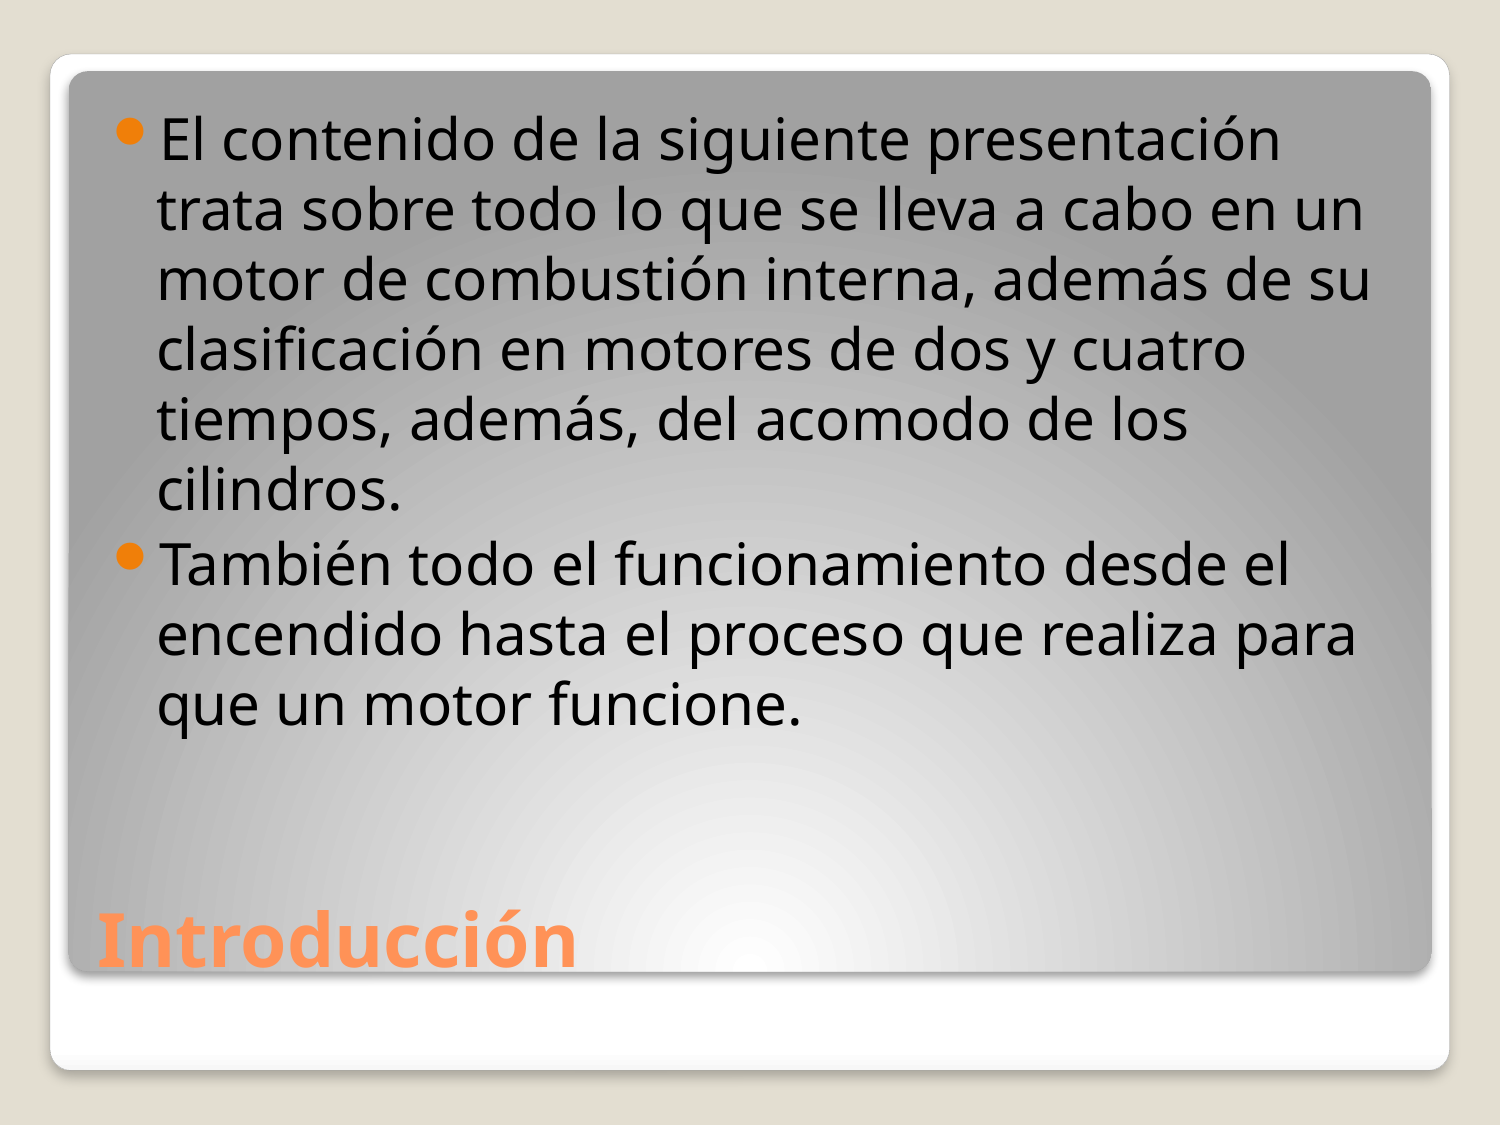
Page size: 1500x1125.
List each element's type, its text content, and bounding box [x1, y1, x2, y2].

title Introducción [82, 817, 1425, 990]
list El contenido de la siguiente presentación trata sobre todo lo que se lleva a cabo en un motor de combustión interna, además de su clasificación en motores de dos y cuatro tiempos, además, del acomodo de los cilindros. También todo el funcionamiento desde el encendido hasta el proceso que realiza para que un motor funcione. [82, 86, 1425, 774]
